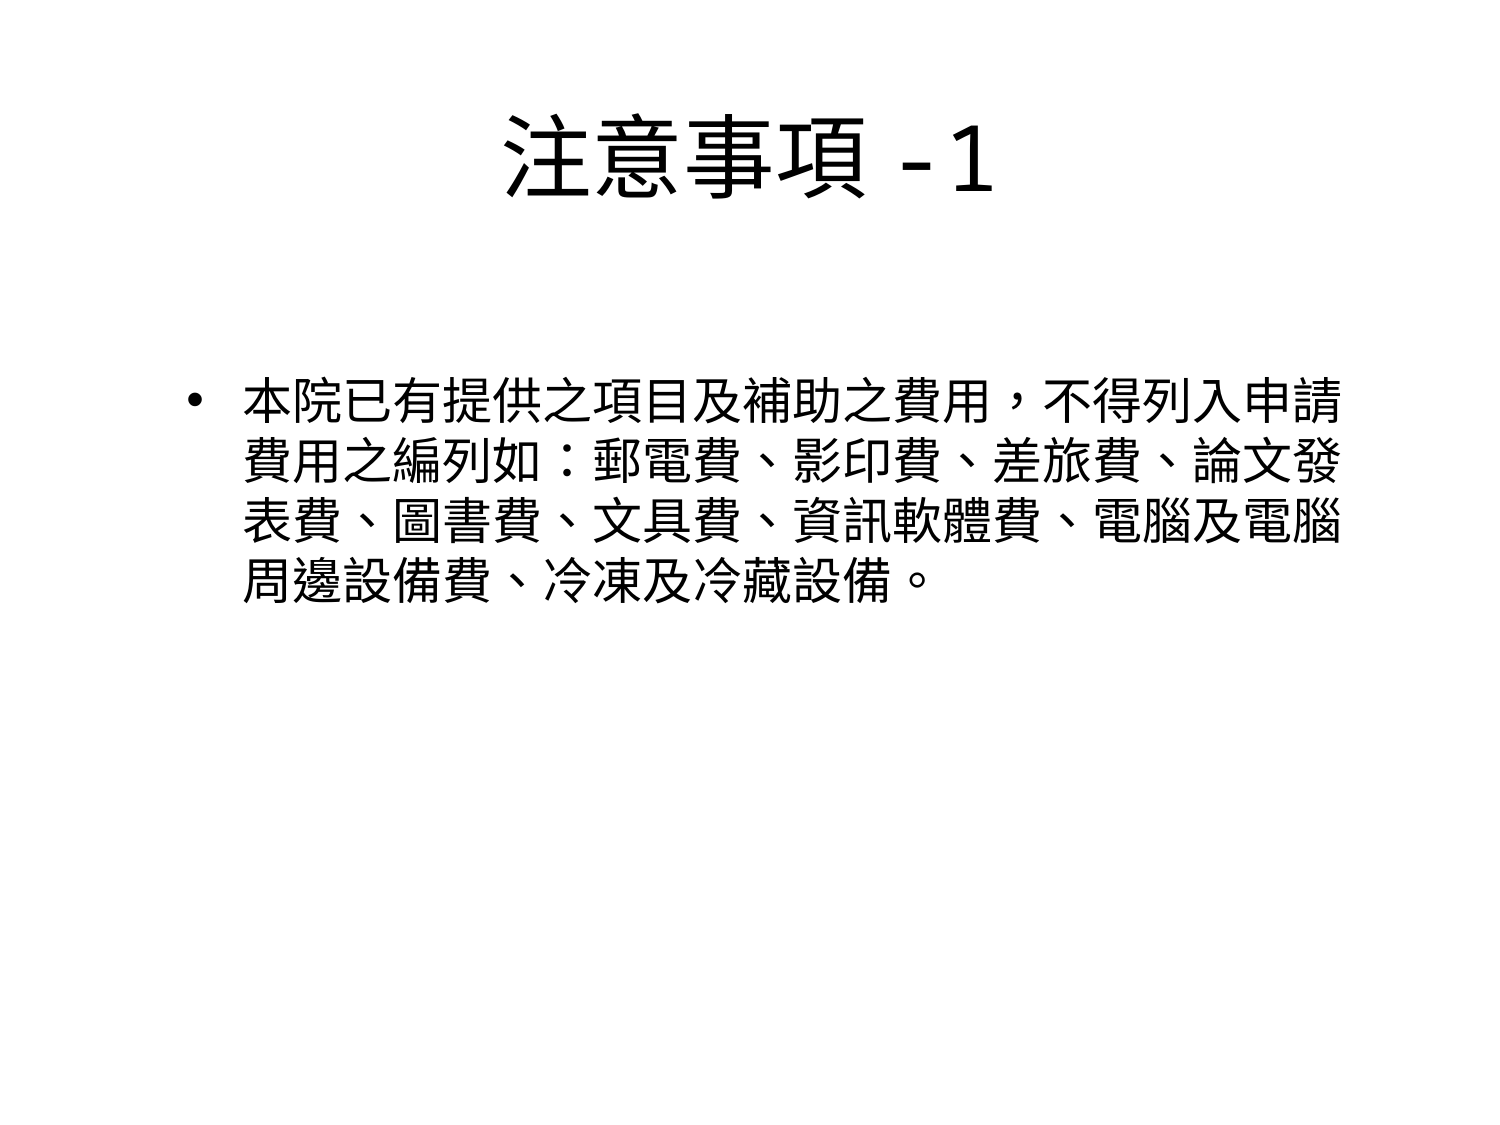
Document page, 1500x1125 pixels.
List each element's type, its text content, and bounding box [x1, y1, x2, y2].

subtitle 本院已有提供之項目及補助之費用，不得列入申請費用之編列如：郵電費、影印費、差旅費、論文發表費、圖書費、文具費、資訊軟體費、電腦及電腦周邊設備費、冷凍及冷藏設備。 [171, 361, 1400, 693]
title 注意事項-1 [112, 66, 1388, 244]
